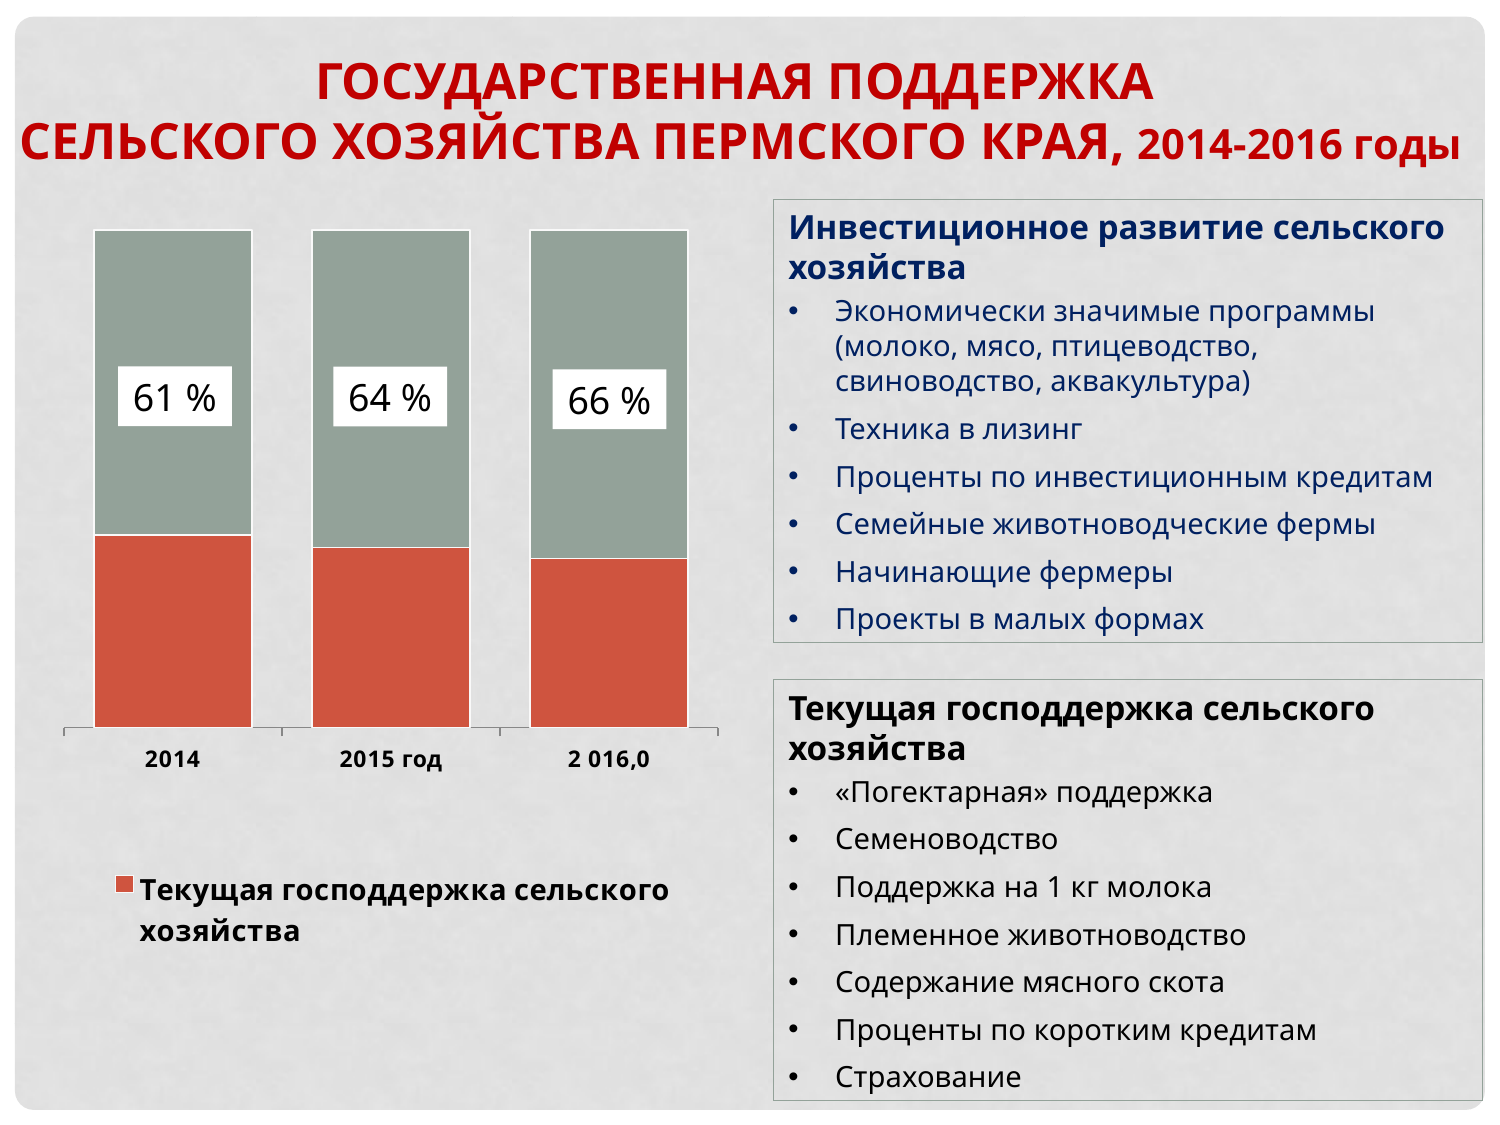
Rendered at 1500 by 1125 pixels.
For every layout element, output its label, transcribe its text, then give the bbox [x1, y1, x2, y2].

text_box Текущая господдержка сельского хозяйства «Погектарная» поддержка Семеноводство Поддержка на 1 кг молока Племенное животноводство Содержание мясного скота Проценты по коротким кредитам Страхование [773, 679, 1483, 1101]
text_box Инвестиционное развитие сельского хозяйства Экономически значимые программы (молоко, мясо, птицеводство, свиноводство, аквакультура) Техника в лизинг Проценты по инвестиционным кредитам Семейные животноводческие фермы Начинающие фермеры Проекты в малых формах [773, 199, 1483, 643]
chart [40, 206, 742, 1012]
text_box ГОСУДАРСТВЕННАЯ ПОДДЕРЖКА СЕЛЬСКОГО ХОЗЯЙСТВА ПЕРМСКОГО КРАЯ, 2014-2016 годы [0, 42, 1500, 178]
